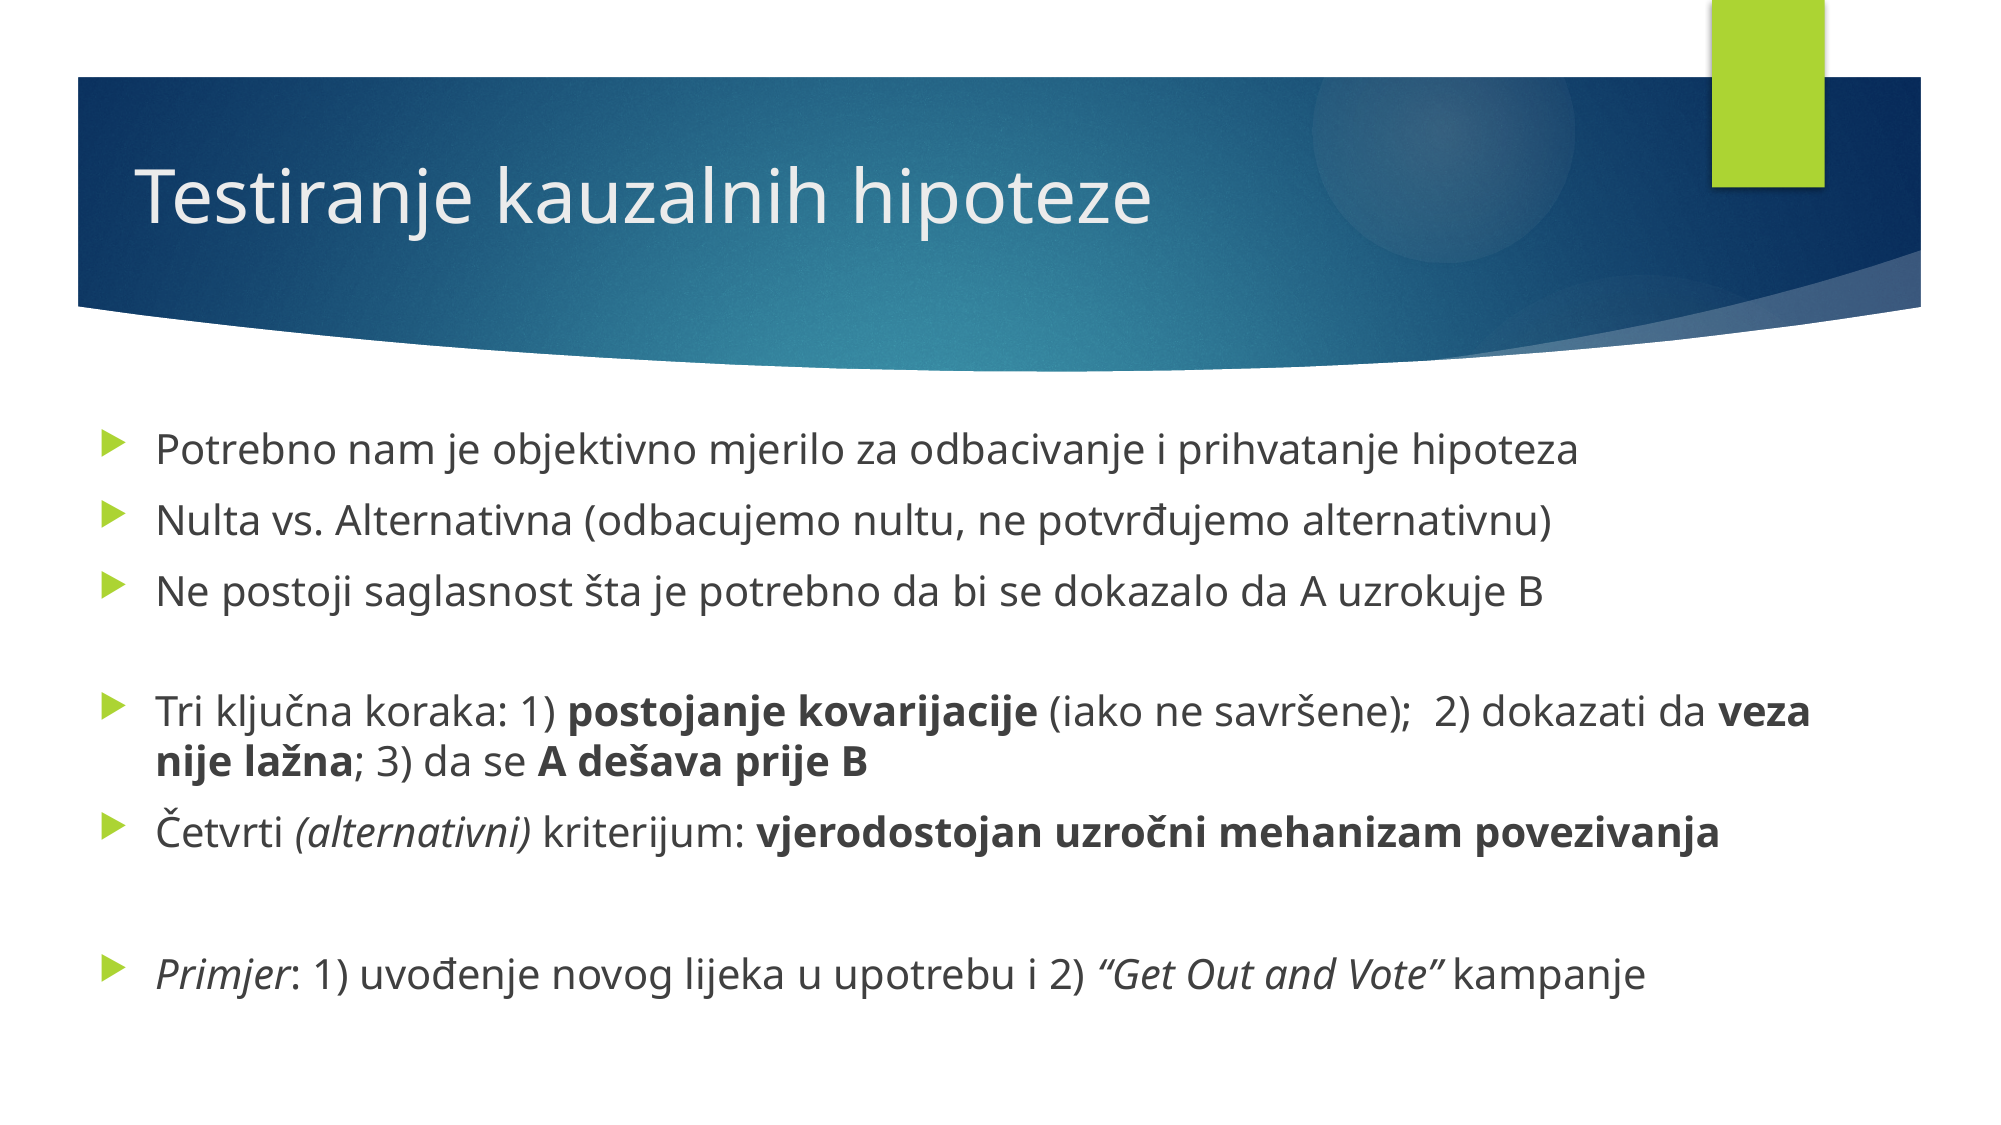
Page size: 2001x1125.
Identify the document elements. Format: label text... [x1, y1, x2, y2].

list Potrebno nam je objektivno mjerilo za odbacivanje i prihvatanje hipoteza Nulta vs. Alternativna (odbacujemo nultu, ne potvrđujemo alternativnu) Ne postoji saglasnost šta je potrebno da bi se dokazalo da A uzrokuje B Tri ključna koraka: 1) postojanje kovarijacije (iako ne savršene); 2) dokazati da veza nije lažna; 3) da se A dešava prije B Četvrti (alternativni) kriterijum: vjerodostojan uzročni mehanizam povezivanja Primjer: 1) uvođenje novog lijeka u upotrebu i 2) “Get Out and Vote” kampanje [83, 415, 1912, 1099]
title Testiranje kauzalnih hipoteze [119, 135, 1557, 252]
